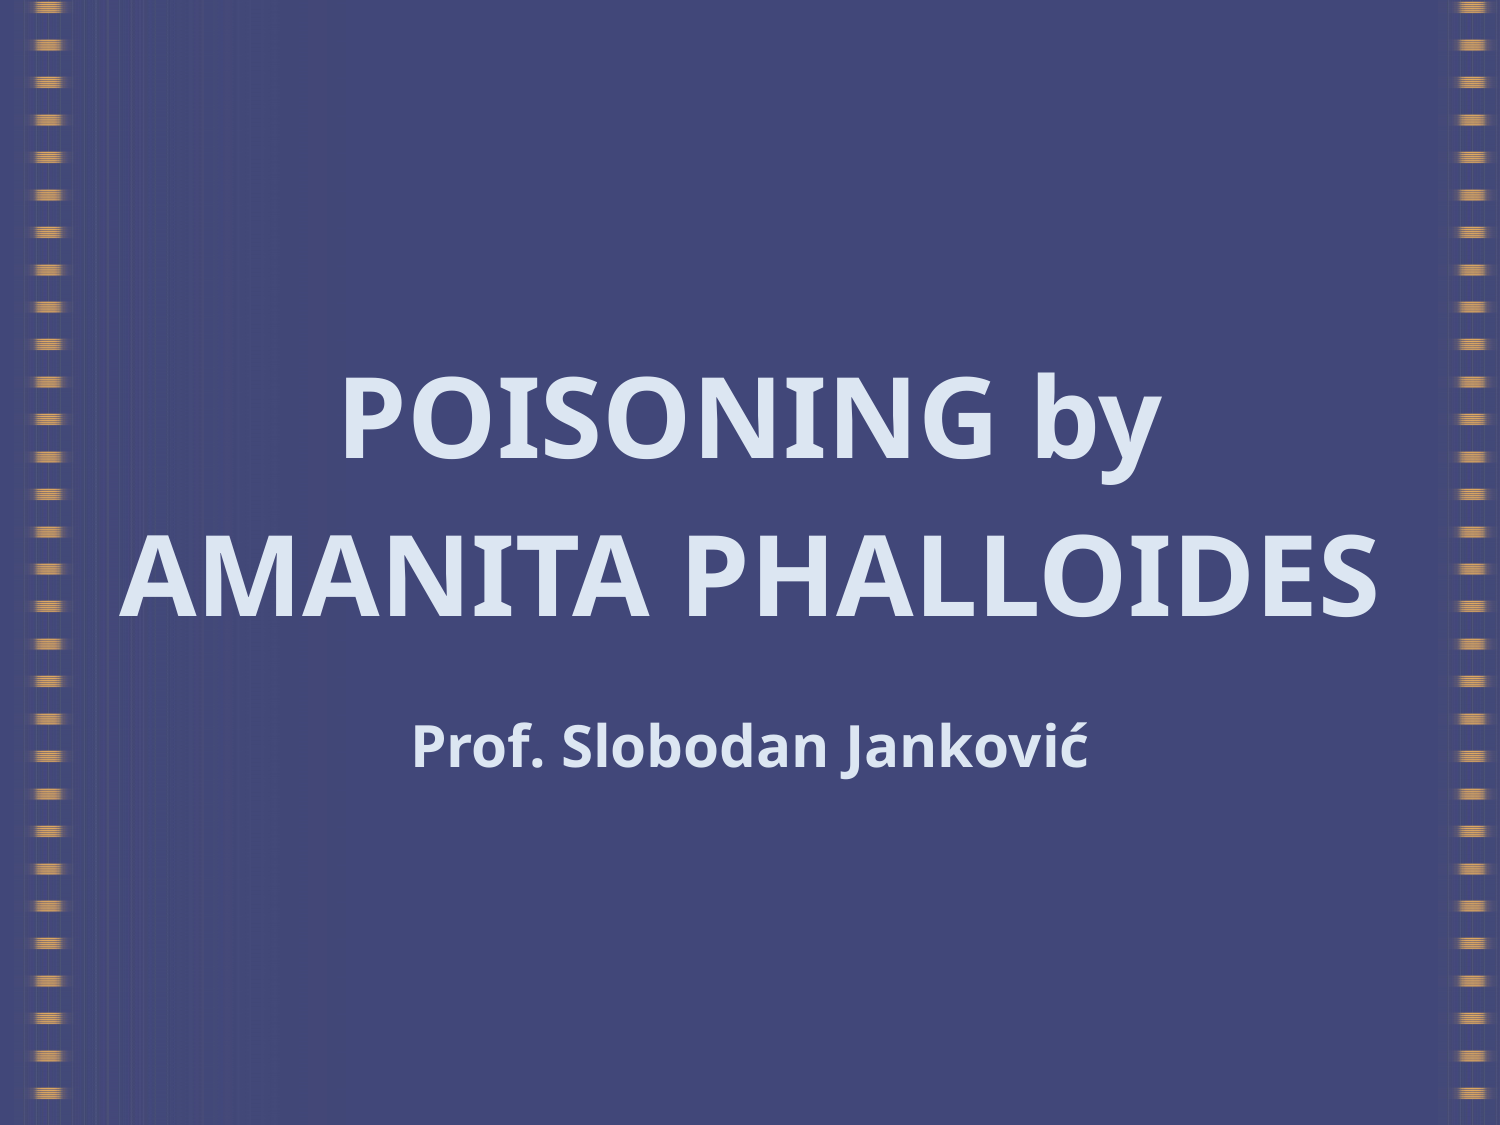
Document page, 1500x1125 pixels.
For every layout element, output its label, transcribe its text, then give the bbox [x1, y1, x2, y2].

subtitle POISONING by AMANITA PHALLOIDES Prof. Slobodan Janković [0, 0, 1500, 1125]
